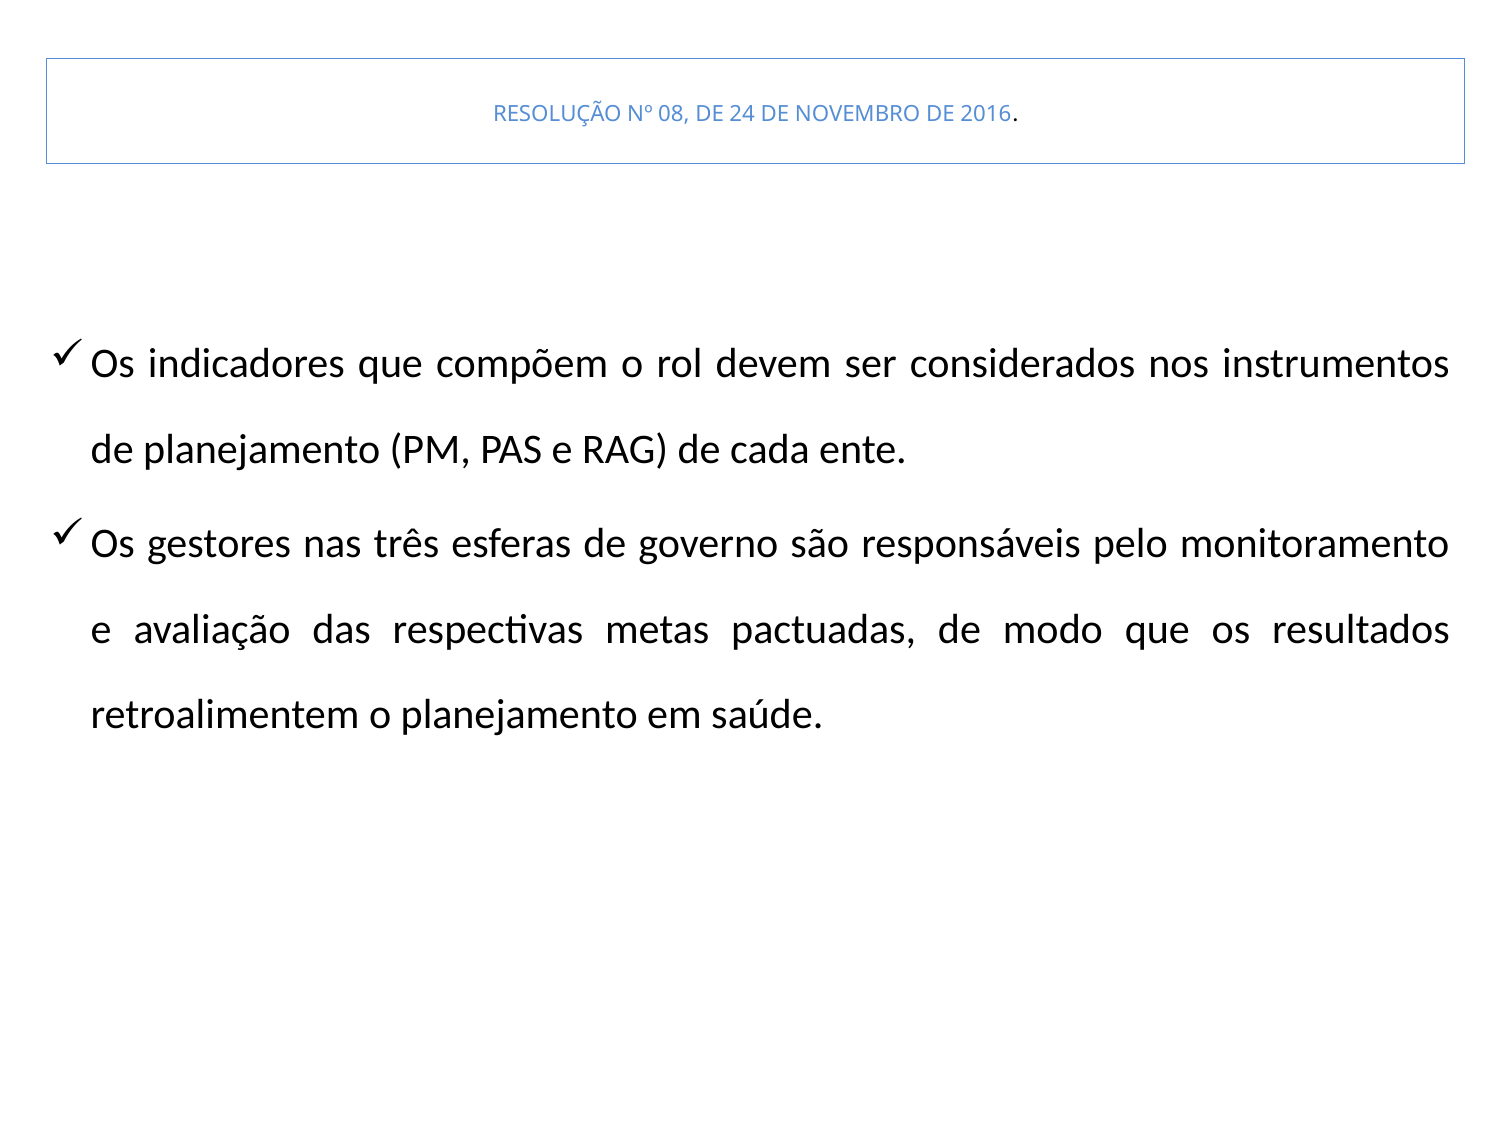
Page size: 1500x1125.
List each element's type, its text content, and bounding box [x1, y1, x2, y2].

list Os indicadores que compõem o rol devem ser considerados nos instrumentos de planejamento (PM, PAS e RAG) de cada ente. Os gestores nas três esferas de governo são responsáveis pelo monitoramento e avaliação das respectivas metas pactuadas, de modo que os resultados retroalimentem o planejamento em saúde. [35, 234, 1465, 1079]
title RESOLUÇÃO Nº 08, DE 24 DE NOVEMBRO DE 2016. [46, 58, 1465, 164]
